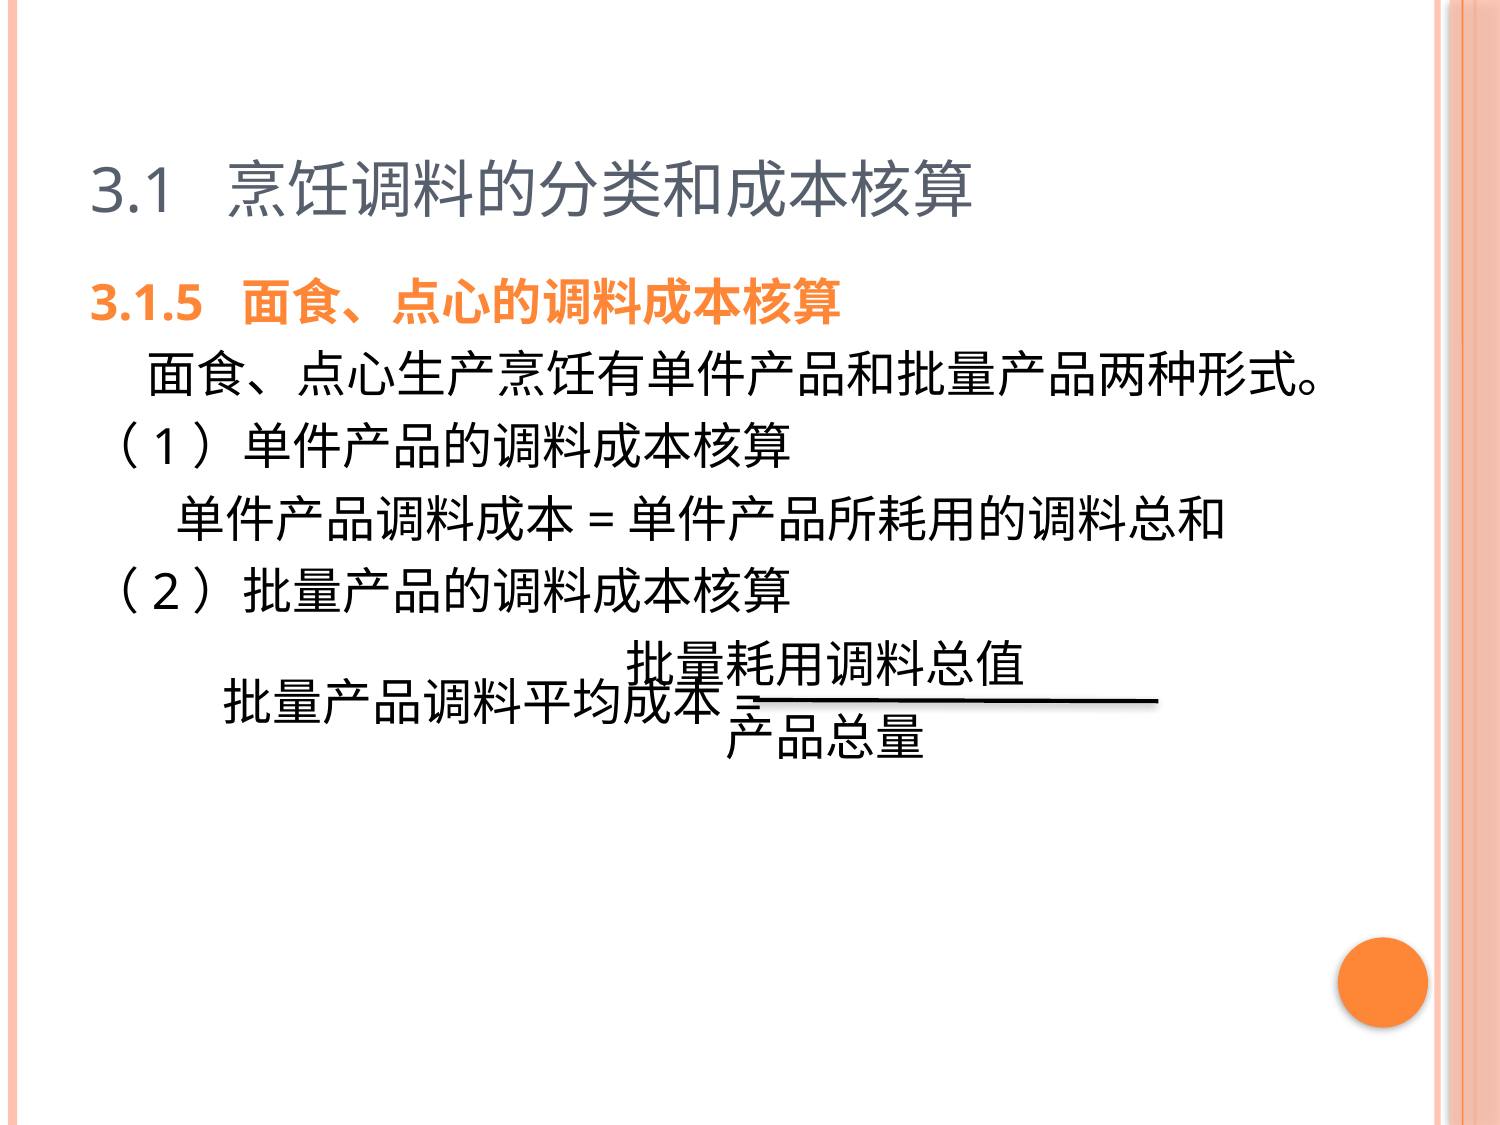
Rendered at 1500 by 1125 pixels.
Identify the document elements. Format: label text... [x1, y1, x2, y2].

title 3.1 烹饪调料的分类和成本核算 [75, 45, 1300, 233]
list 3.1.5 面食、点心的调料成本核算 面食、点心生产烹饪有单件产品和批量产品两种形式。 （1）单件产品的调料成本核算 单件产品调料成本=单件产品所耗用的调料总和 （2）批量产品的调料成本核算 批量耗用调料总值 产品总量 [74, 262, 1329, 1063]
text_box 批量产品调料平均成本= [207, 663, 906, 738]
